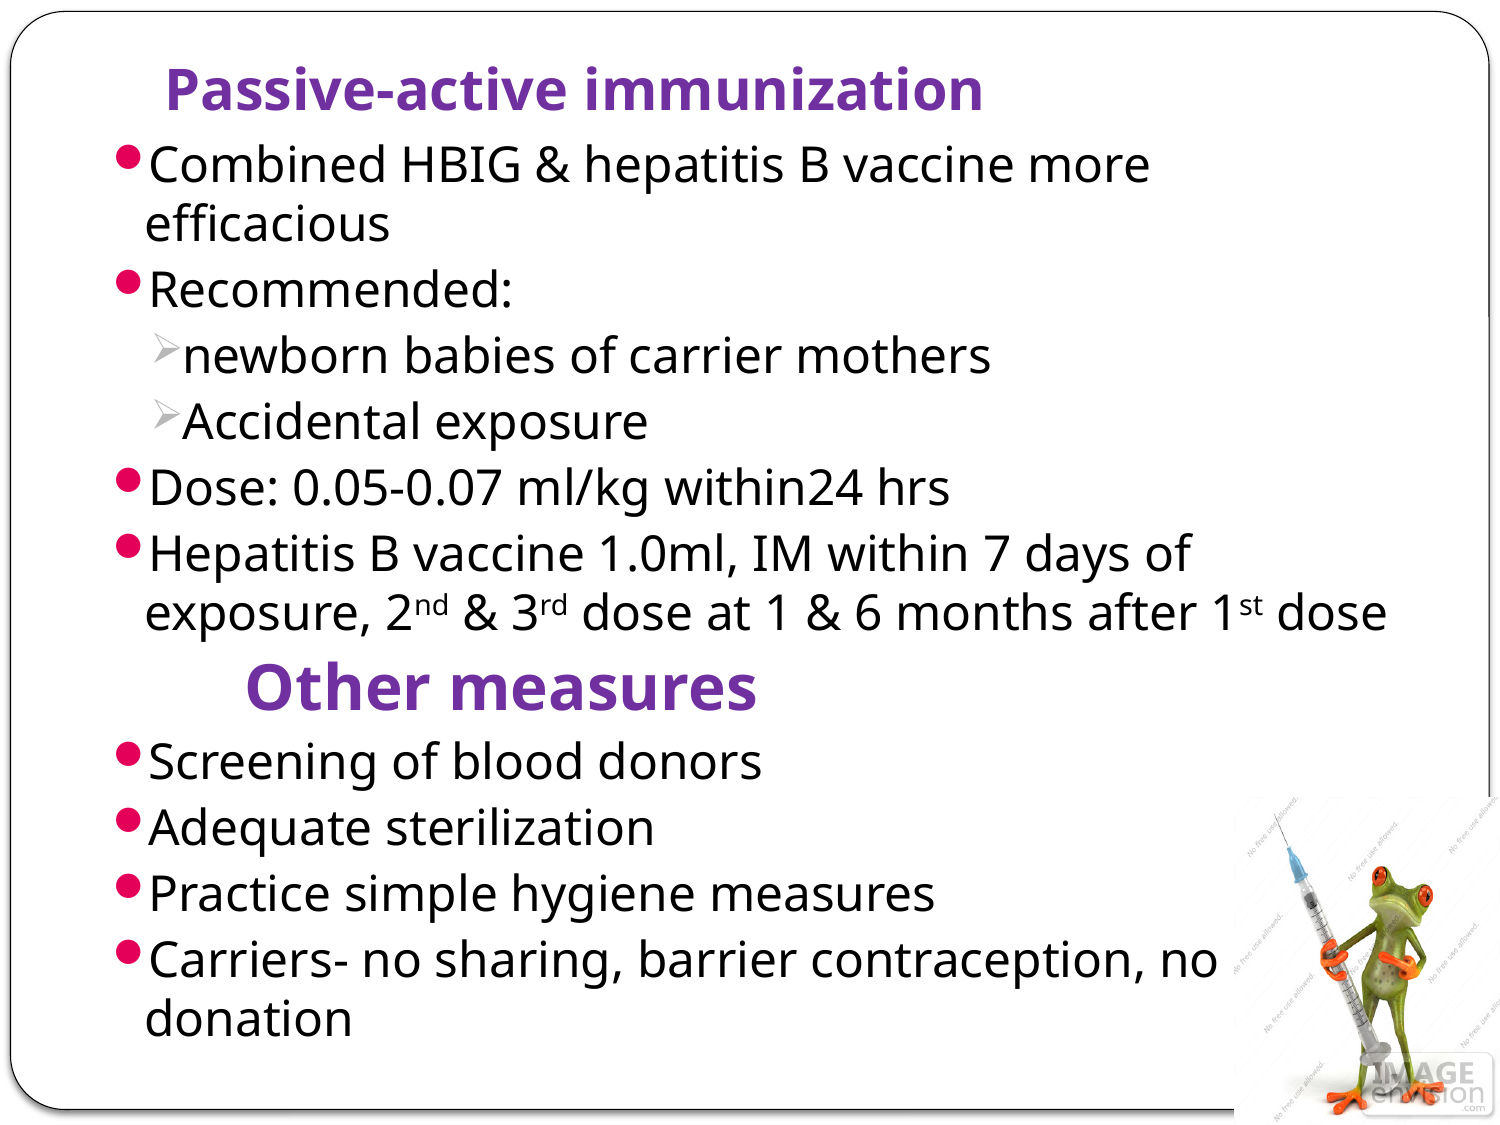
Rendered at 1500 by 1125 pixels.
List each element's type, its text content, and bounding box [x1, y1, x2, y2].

title Passive-active immunization [150, 45, 1425, 125]
list Combined HBIG & hepatitis B vaccine more efficacious Recommended: newborn babies of carrier mothers Accidental exposure Dose: 0.05-0.07 ml/kg within24 hrs Hepatitis B vaccine 1.0ml, IM within 7 days of exposure, 2nd & 3rd dose at 1 & 6 months after 1st dose Other measures Screening of blood donors Adequate sterilization Practice simple hygiene measures Carriers- no sharing, barrier contraception, no blood donation [53, 125, 1425, 1071]
picture [1234, 797, 1500, 1125]
